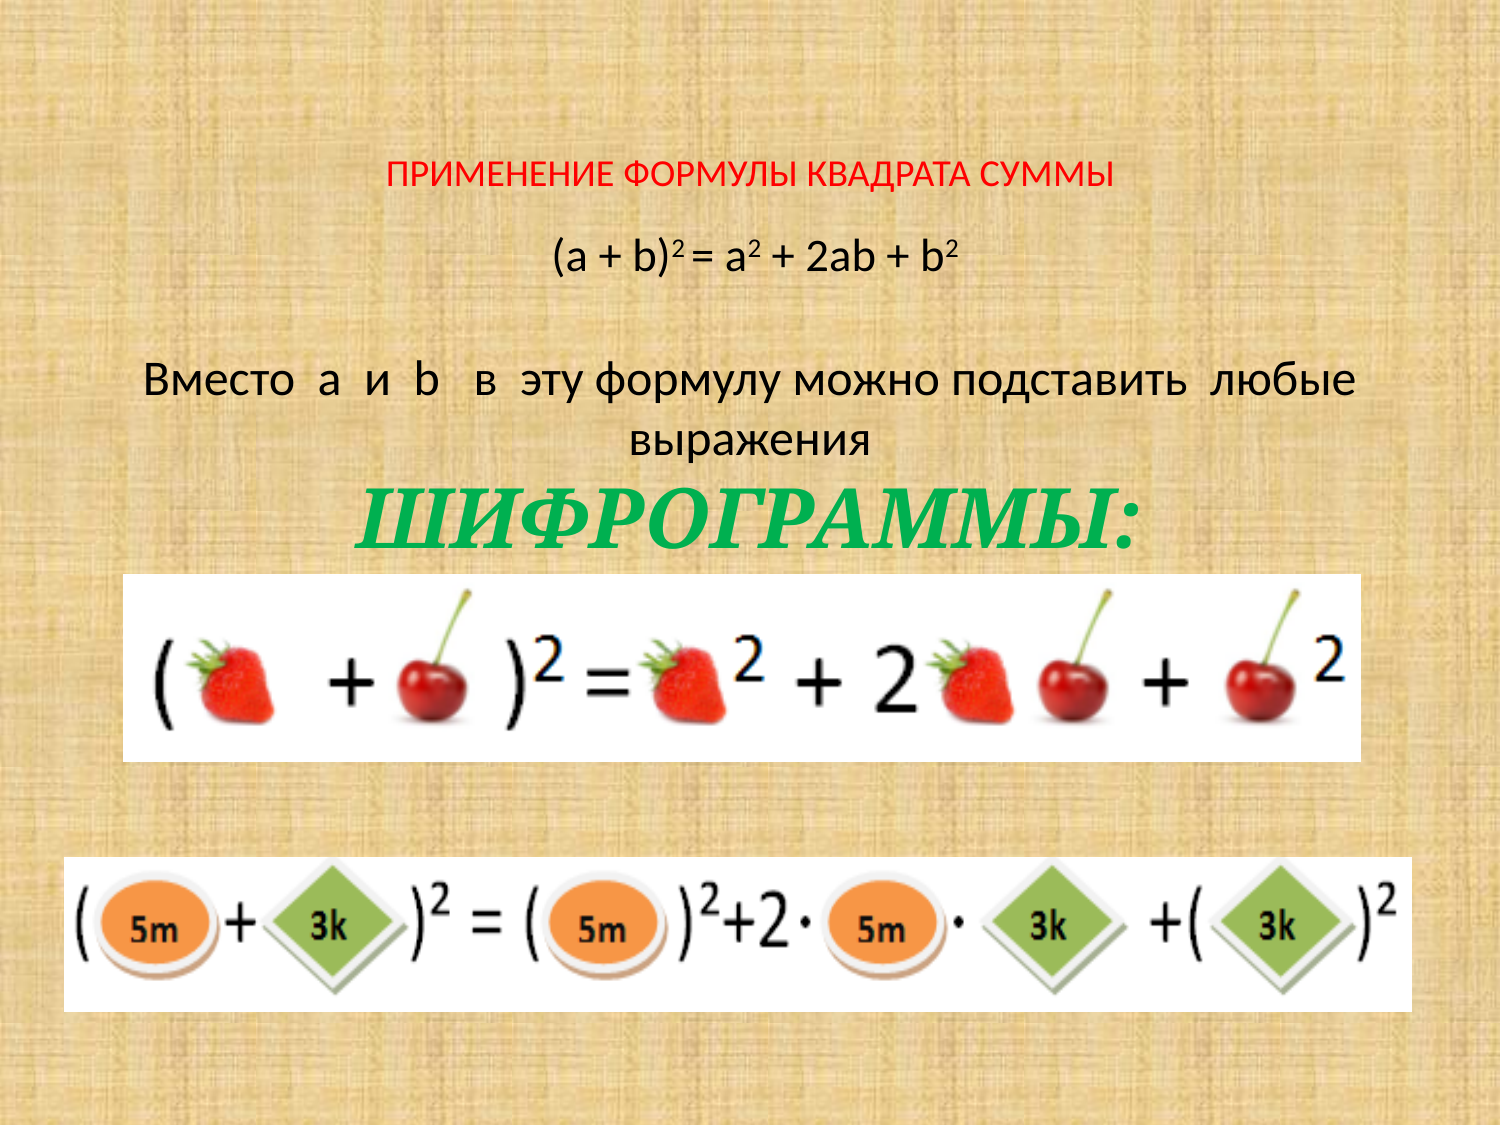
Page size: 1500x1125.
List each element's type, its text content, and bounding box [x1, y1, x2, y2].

title ПРИМЕНЕНИЕ ФОРМУЛЫ КВАДРАТА СУММЫ (а + b)2 = а2 + 2аb + b2 [75, 78, 1436, 338]
picture [0, 0, 1500, 1125]
text_box Вместо a и b в эту формулу можно подставить любые выражения ШИФРОГРАММЫ: [53, 338, 1447, 573]
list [123, 573, 1361, 762]
